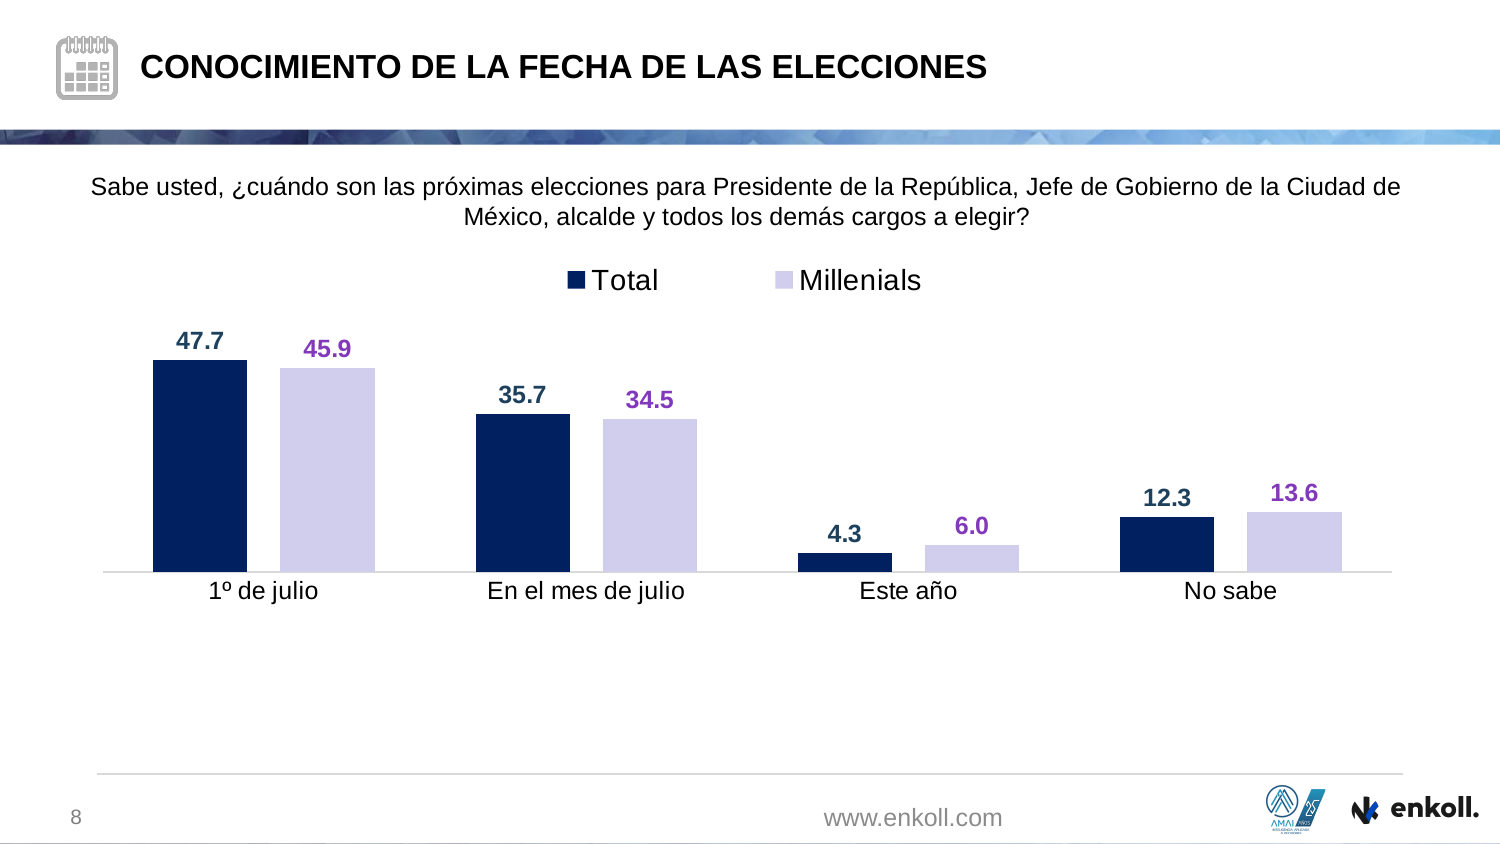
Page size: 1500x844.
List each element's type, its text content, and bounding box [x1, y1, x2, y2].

title CONOCIMIENTO DE LA FECHA DE LAS ELECCIONES [125, 9, 1431, 121]
slide_number 8 [55, 789, 1500, 844]
picture [1265, 784, 1326, 789]
chart [75, 242, 1420, 613]
text_box www.enkoll.com [660, 793, 1167, 839]
picture [0, 130, 1500, 144]
text_box Sabe usted, ¿cuándo son las próximas elecciones para Presidente de la República, Jefe de Gobierno de la Ciudad de México, alcalde y todos los demás cargos a elegir? [38, 162, 1457, 238]
picture [55, 35, 119, 100]
